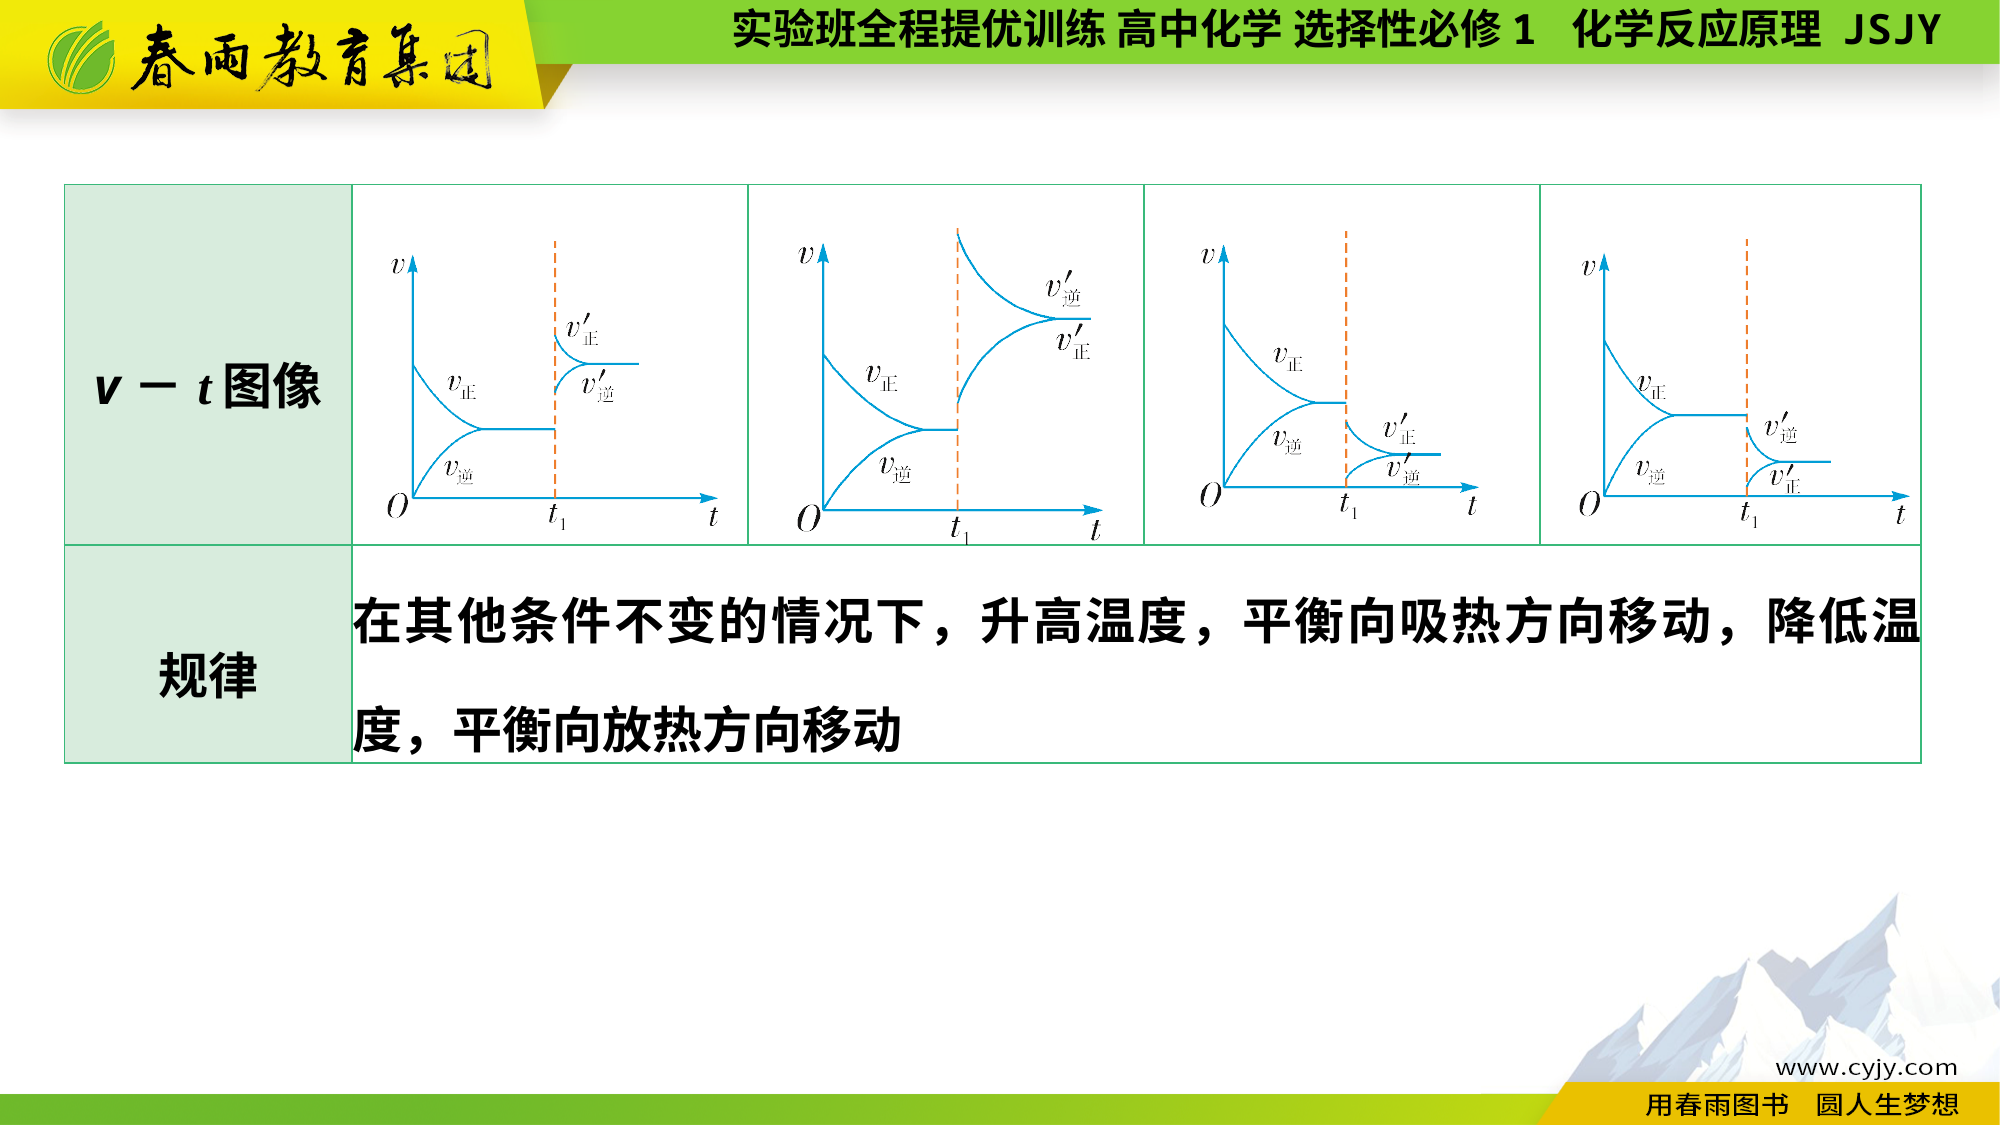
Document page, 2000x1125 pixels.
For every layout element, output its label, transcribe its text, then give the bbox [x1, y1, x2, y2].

table_header [1541, 185, 1920, 544]
table_header [1145, 185, 1539, 544]
table_header [353, 185, 747, 544]
table_header [749, 185, 1143, 544]
table_header v－t图像 [65, 185, 351, 544]
table_cell 在其他条件不变的情况下，升高温度，平衡向吸热方向移动，降低温度，平衡向放热方向移动 [353, 546, 1920, 762]
table_cell 规律 [65, 546, 351, 762]
picture [0, 0, 2000, 1125]
